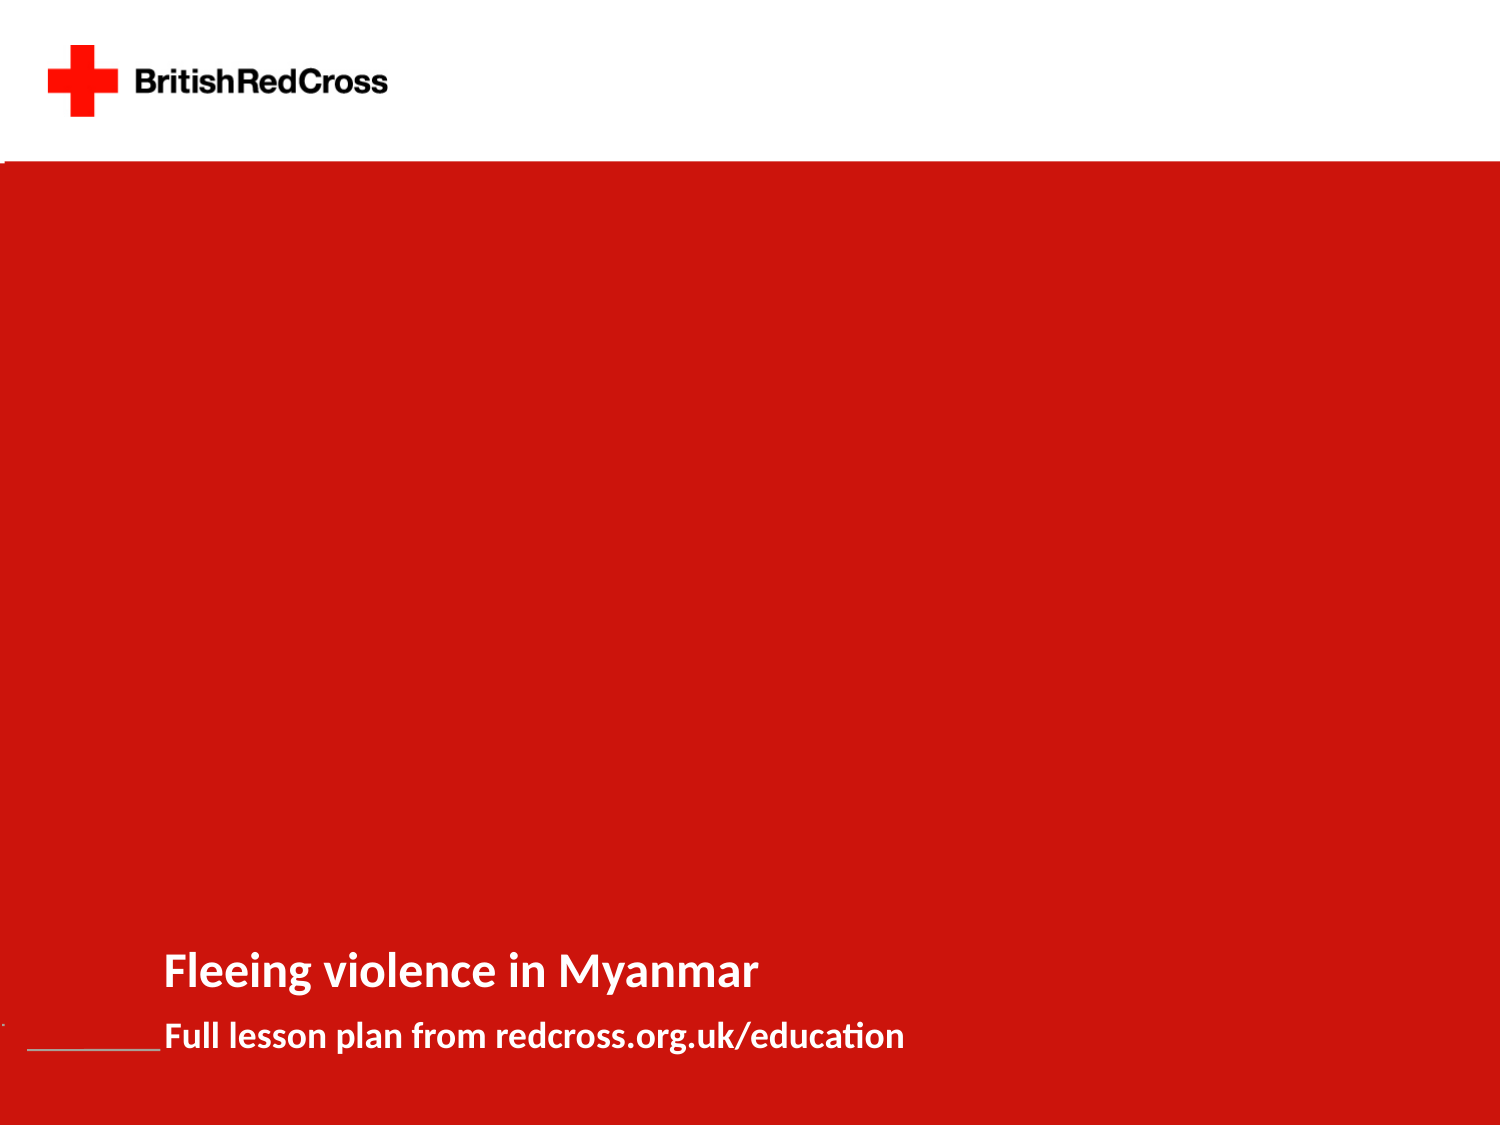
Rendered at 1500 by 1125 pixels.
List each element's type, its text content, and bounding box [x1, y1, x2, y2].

text_box Fleeing violence in Myanmar [148, 929, 1400, 1005]
text_box [0, 163, 1500, 1125]
text_box Full lesson plan from redcross.org.uk/education [149, 1005, 1189, 1064]
picture [47, 45, 405, 134]
text_box [4, 161, 1500, 1124]
